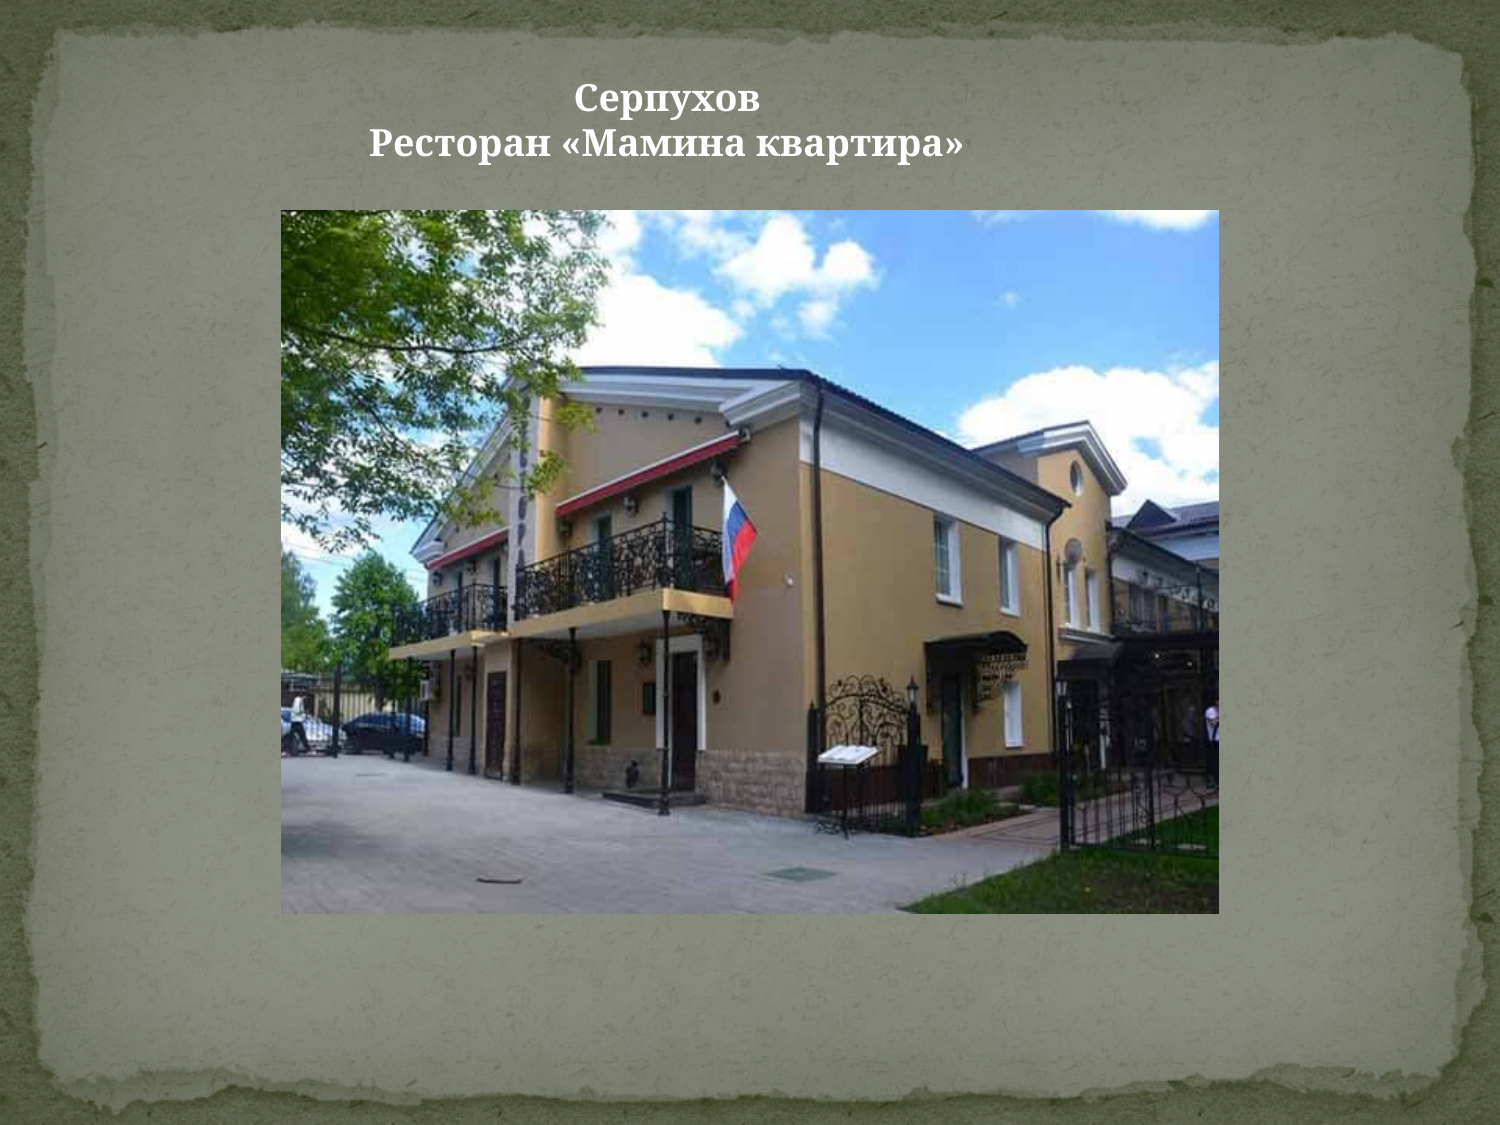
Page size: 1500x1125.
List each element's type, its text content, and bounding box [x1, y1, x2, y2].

text_box Серпухов Ресторан «Мамина квартира» [277, 66, 1058, 205]
picture [281, 210, 1219, 914]
